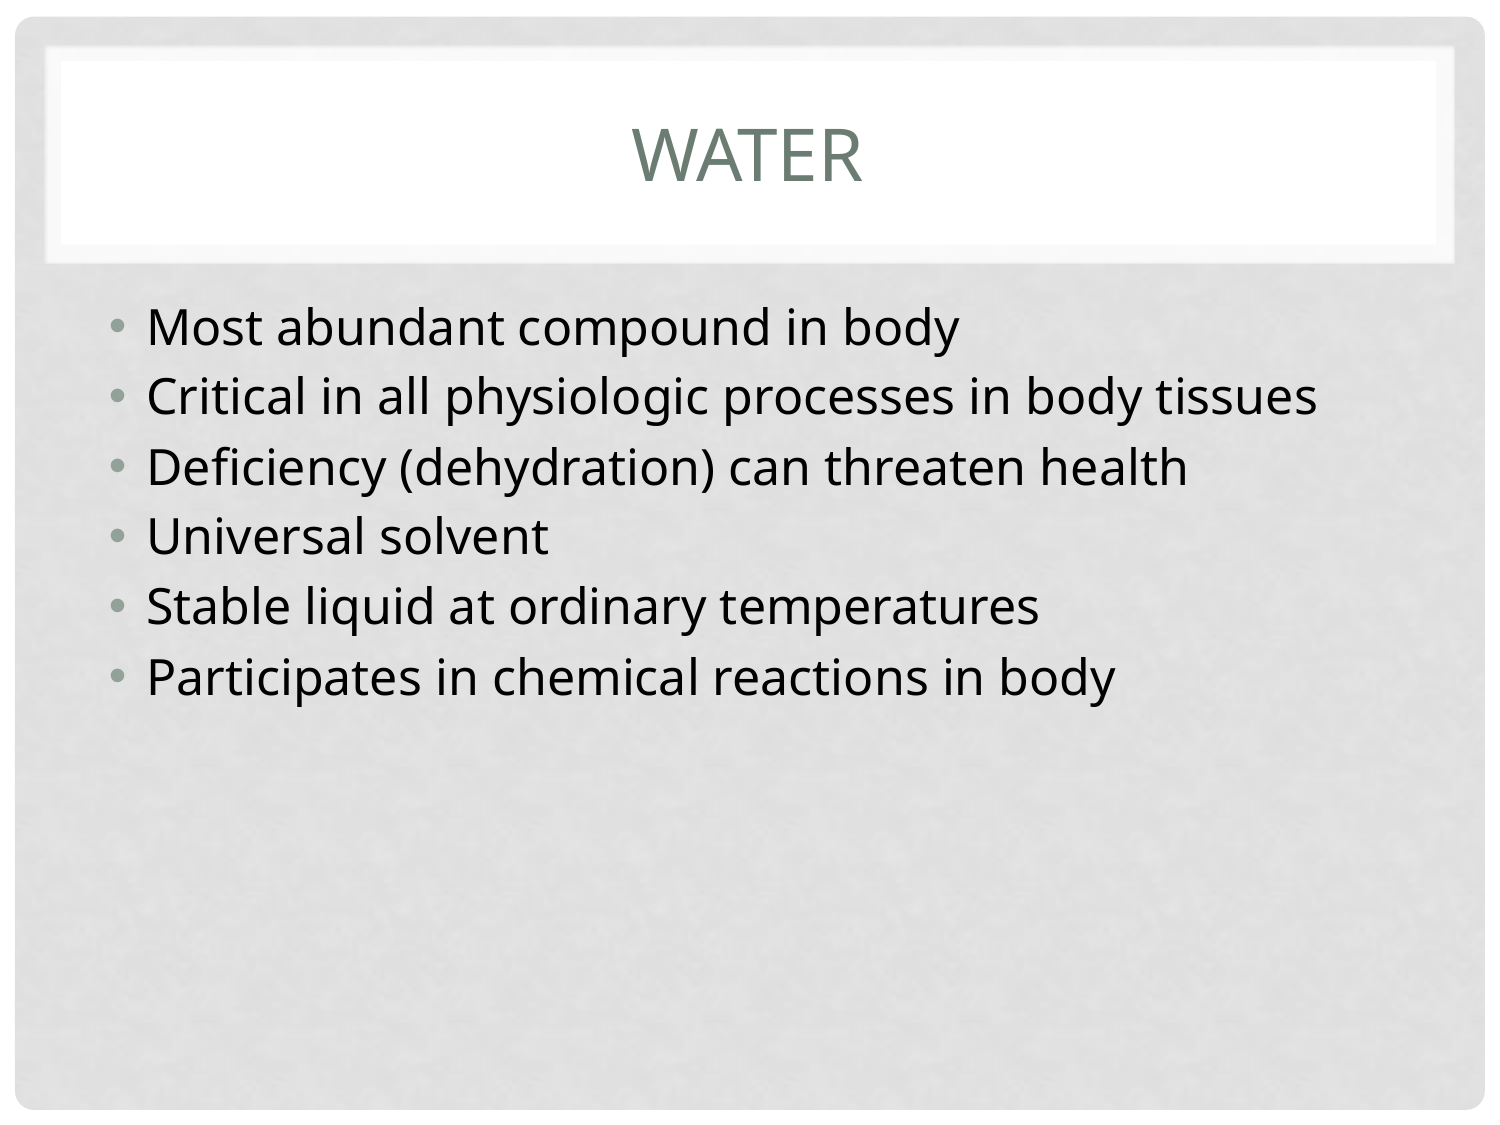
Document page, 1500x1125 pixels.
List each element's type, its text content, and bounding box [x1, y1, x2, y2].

list Most abundant compound in body Critical in all physiologic processes in body tissues Deficiency (dehydration) can threaten health Universal solvent Stable liquid at ordinary temperatures Participates in chemical reactions in body [75, 287, 1425, 1005]
title Water [69, 66, 1425, 238]
